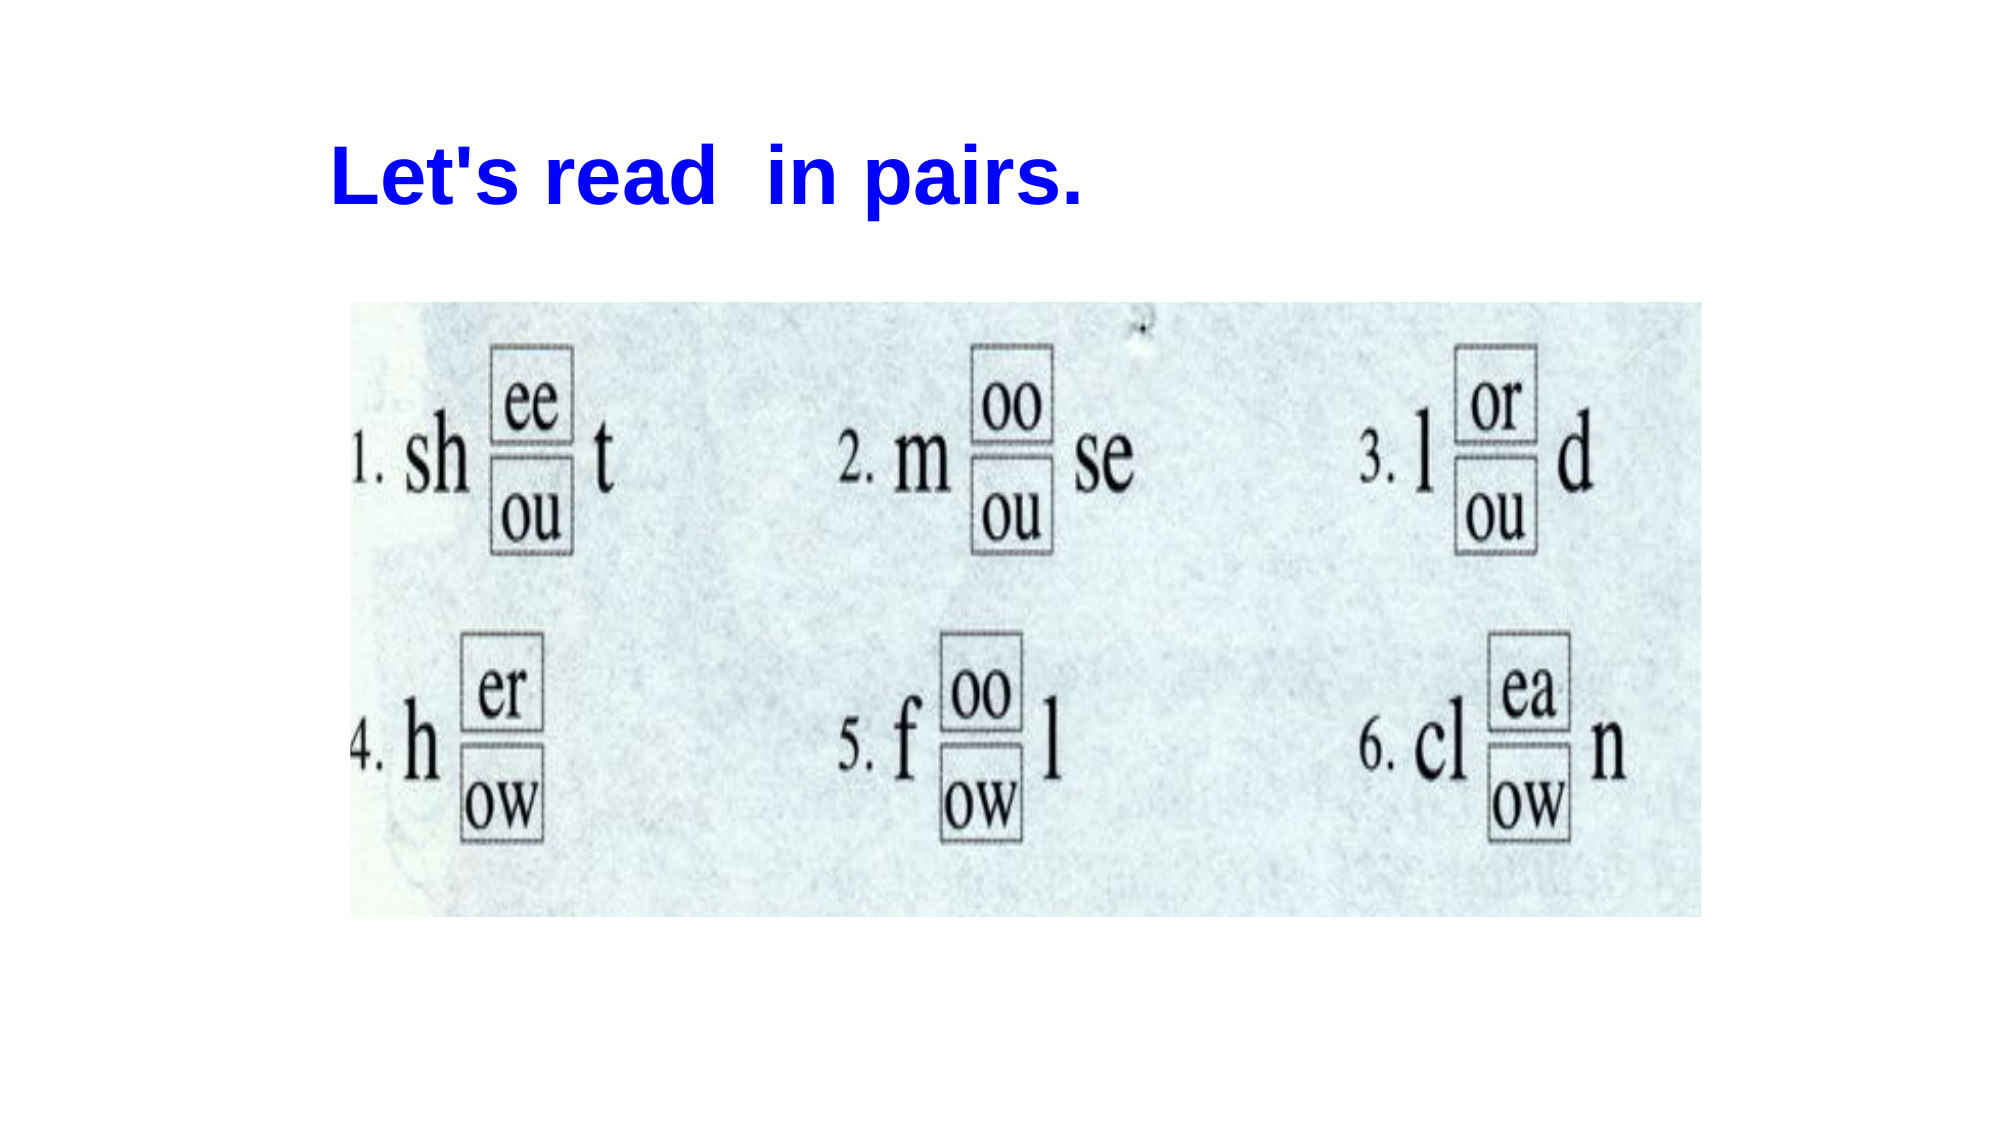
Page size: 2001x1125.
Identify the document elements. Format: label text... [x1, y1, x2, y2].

text_box Let's read in pairs. [315, 113, 1201, 229]
picture [350, 302, 1702, 917]
